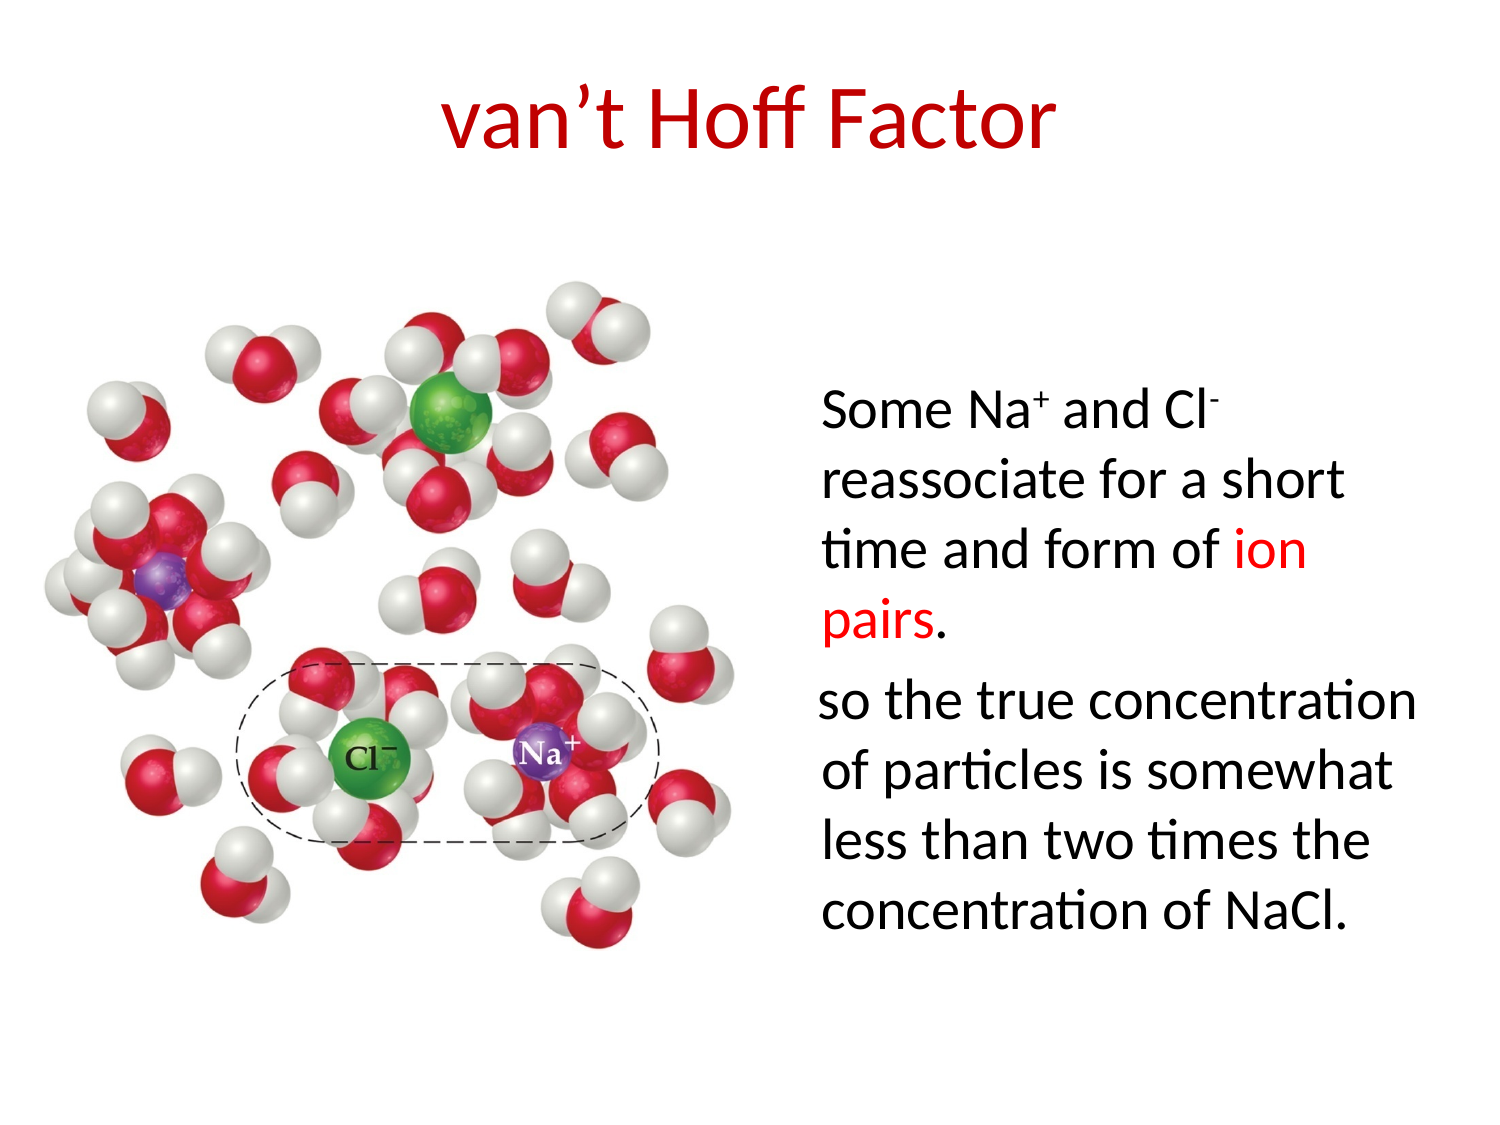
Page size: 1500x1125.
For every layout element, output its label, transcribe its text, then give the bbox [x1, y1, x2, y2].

text_box Some Na+ and Cl- reassociate for a short time and form of ion pairs. so the true concentration of particles is somewhat less than two times the concentration of NaCl. [750, 362, 1450, 950]
text_box van’t Hoff Factor [112, 50, 1388, 238]
picture [37, 274, 742, 951]
